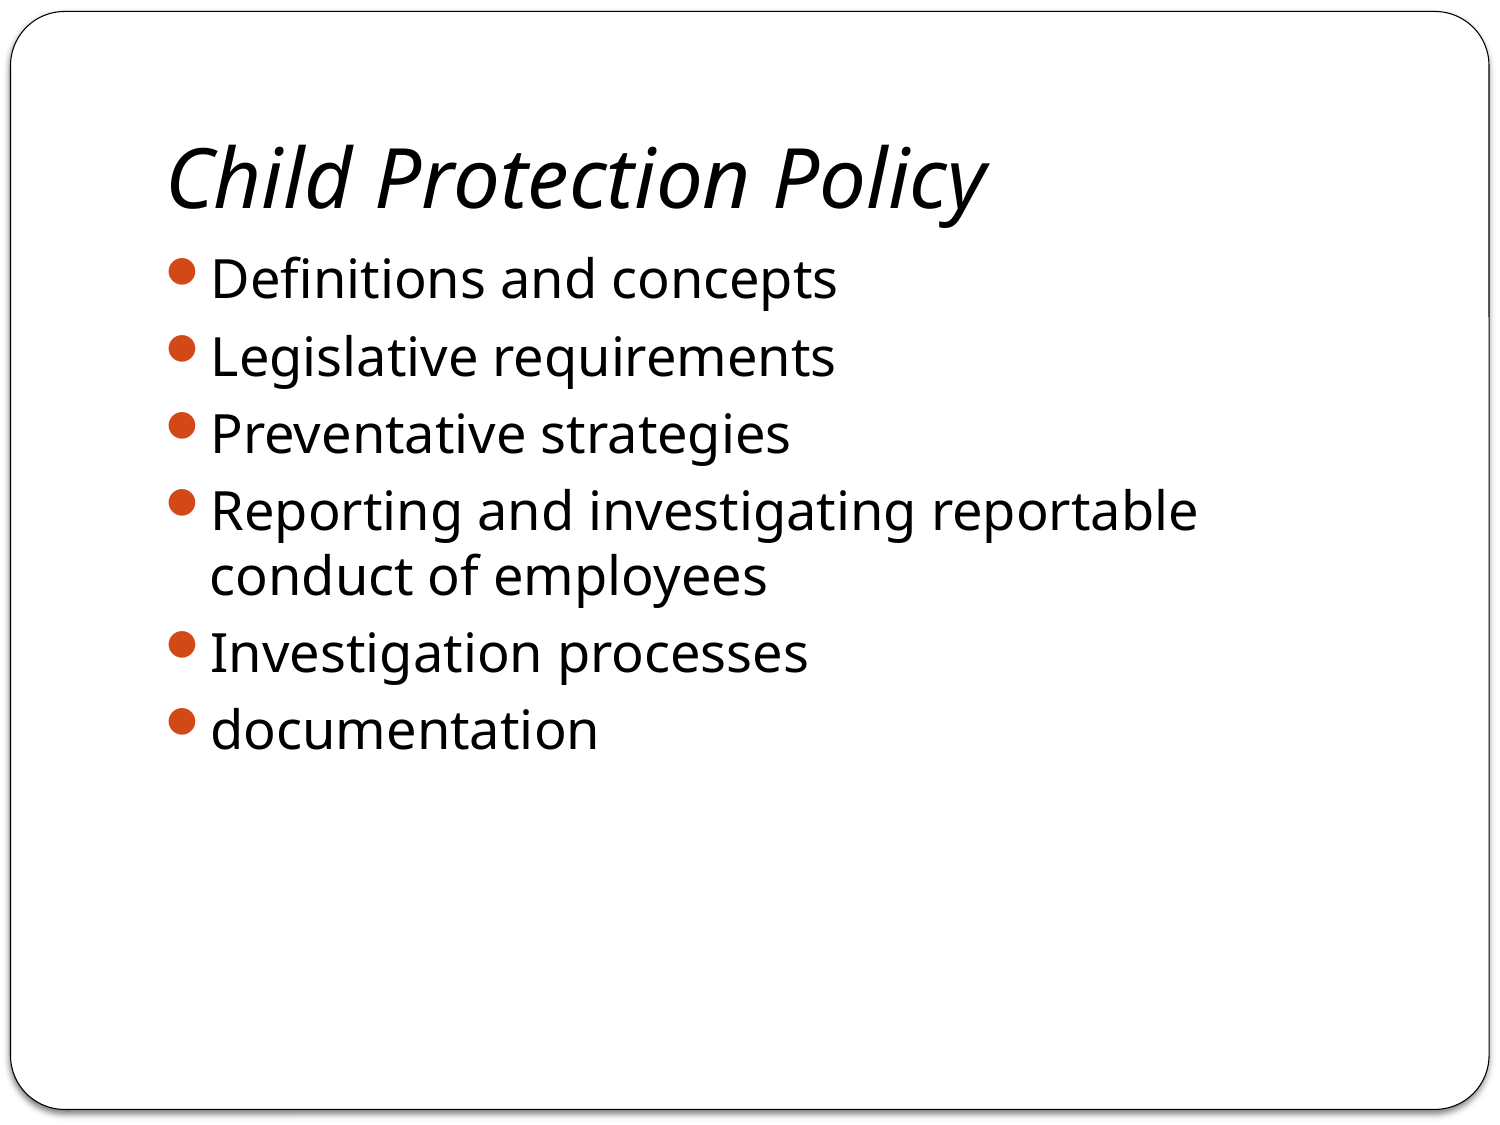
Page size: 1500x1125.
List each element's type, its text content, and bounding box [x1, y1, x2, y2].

title Child Protection Policy [150, 45, 1425, 233]
list Definitions and concepts Legislative requirements Preventative strategies Reporting and investigating reportable conduct of employees Investigation processes documentation [150, 237, 1425, 988]
